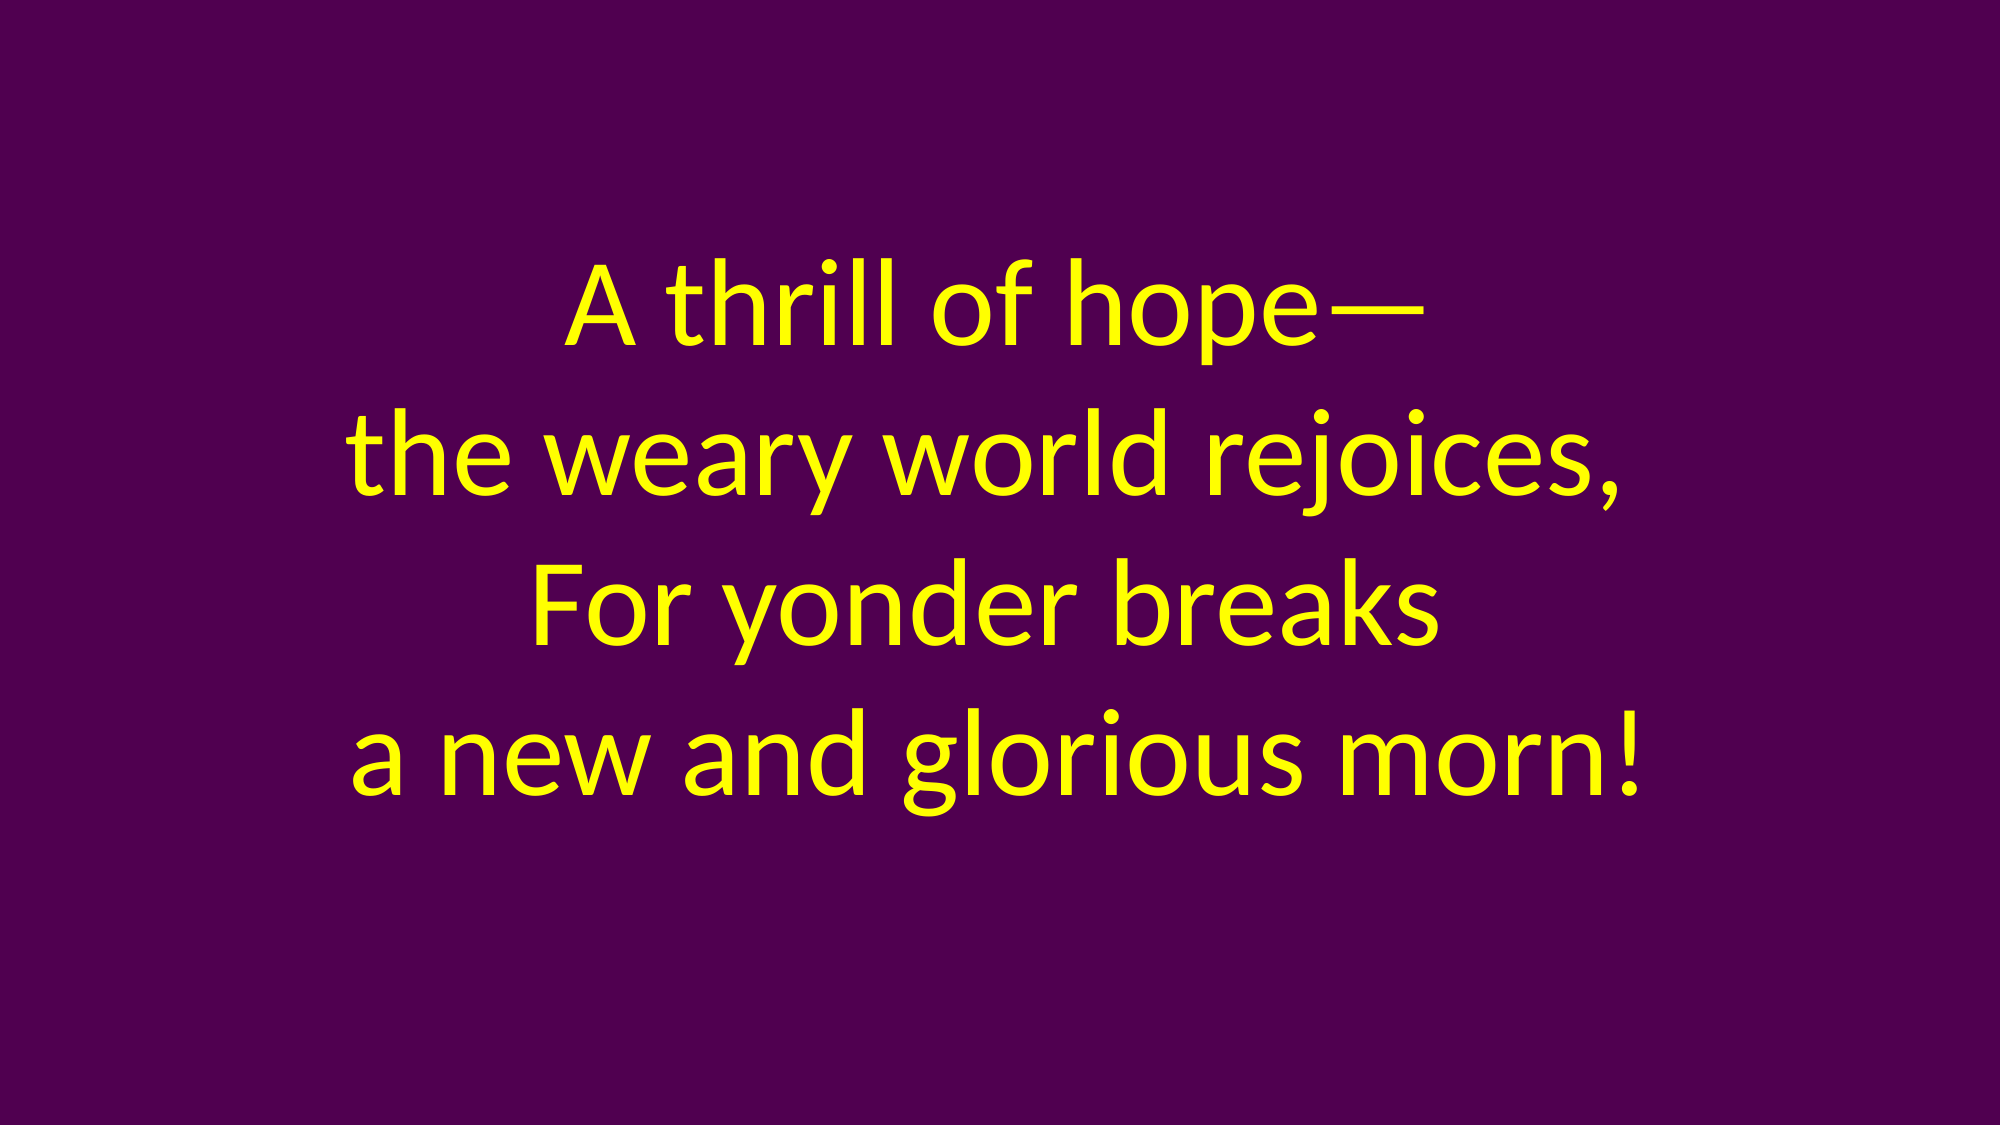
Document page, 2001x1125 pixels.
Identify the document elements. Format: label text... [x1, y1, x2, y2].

text_box A thrill of hope— the weary world rejoices, For yonder breaks a new and glorious morn! [0, 213, 2000, 829]
